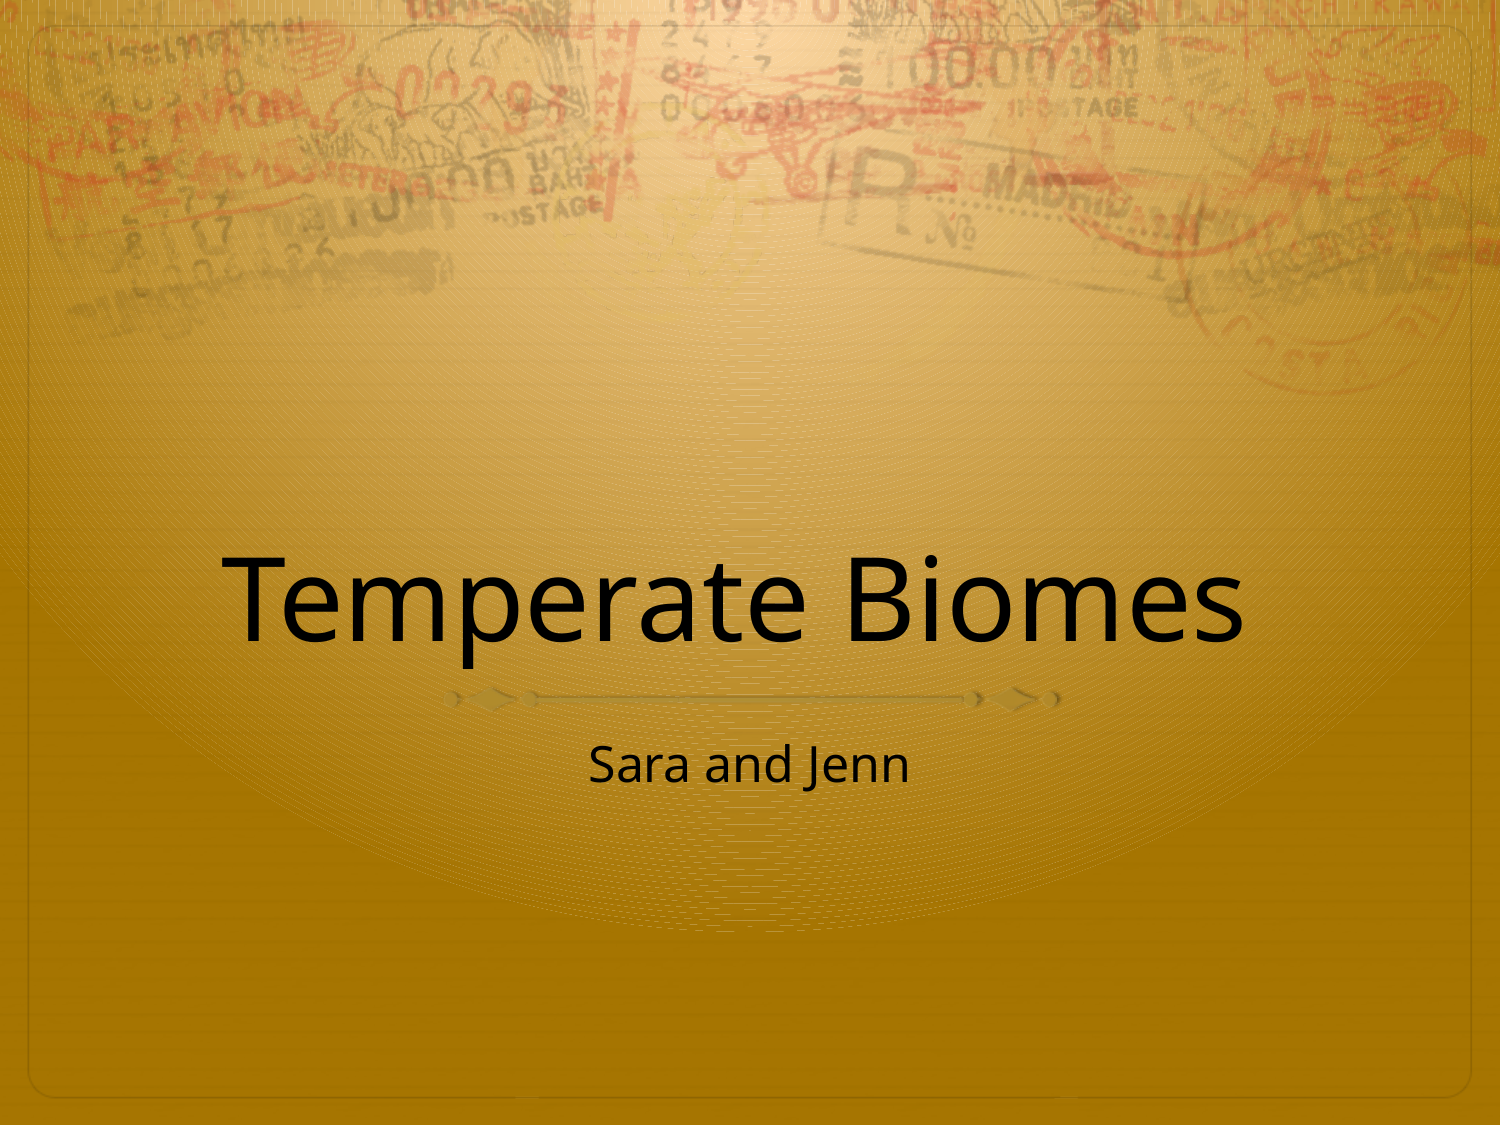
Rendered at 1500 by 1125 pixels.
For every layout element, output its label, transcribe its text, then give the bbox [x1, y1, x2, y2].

picture [0, 0, 1500, 1125]
title Temperate Biomes [93, 275, 1407, 673]
subtitle Sara and Jenn [93, 725, 1407, 925]
